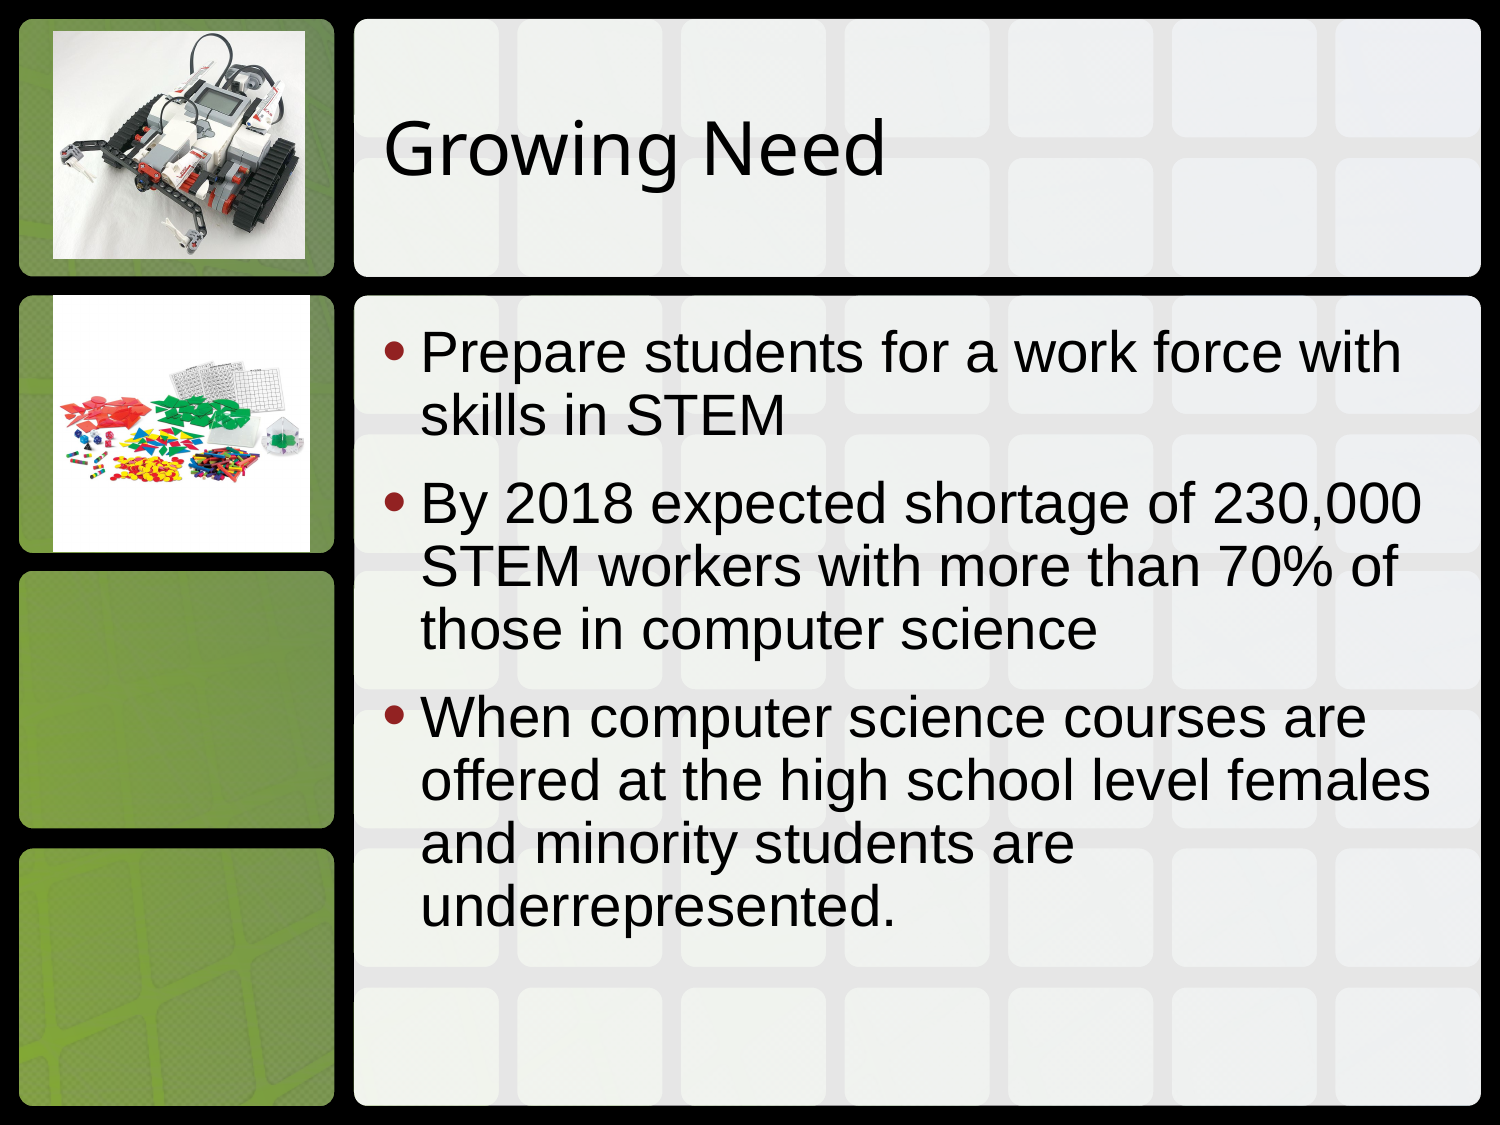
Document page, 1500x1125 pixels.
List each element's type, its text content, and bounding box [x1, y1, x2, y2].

list Prepare students for a work force with skills in STEM By 2018 expected shortage of 230,000 STEM workers with more than 70% of those in computer science When computer science courses are offered at the high school level females and minority students are underrepresented. [367, 314, 1468, 1106]
picture [19, 571, 334, 828]
picture [19, 295, 334, 553]
title Growing Need [367, 24, 1468, 277]
picture [19, 19, 334, 276]
picture [19, 849, 334, 1106]
